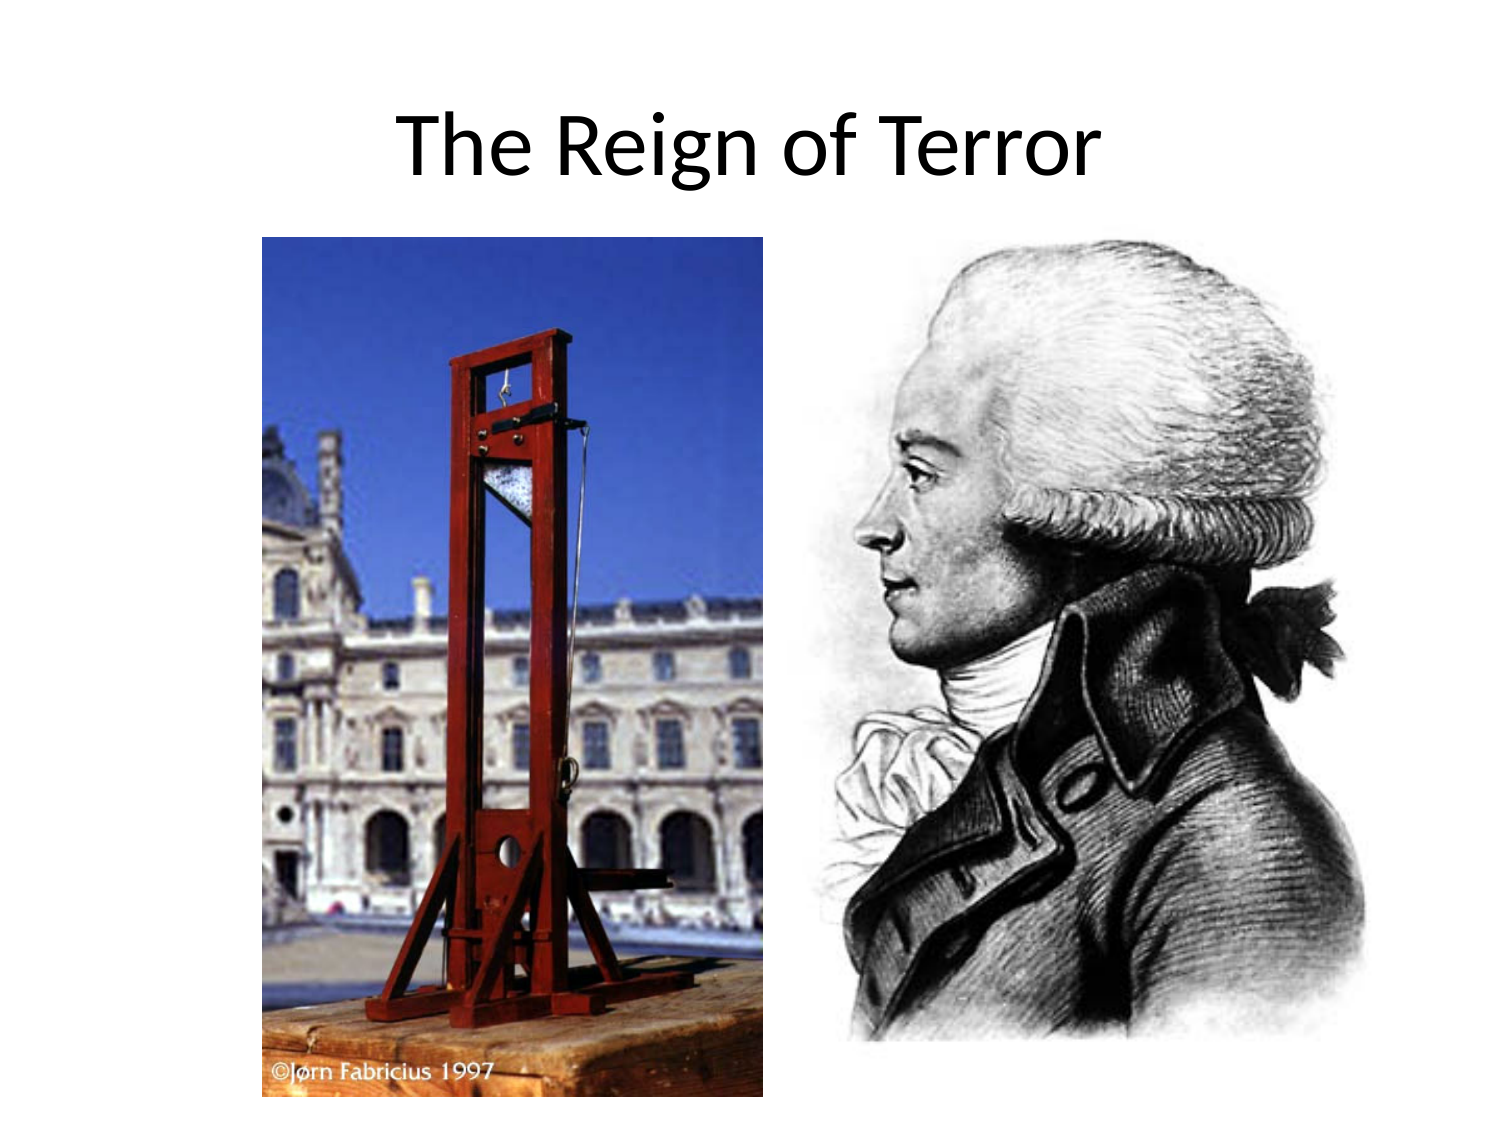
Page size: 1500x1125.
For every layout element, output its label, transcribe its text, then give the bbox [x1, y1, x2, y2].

picture [787, 224, 1394, 1069]
title The Reign of Terror [75, 45, 1425, 233]
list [262, 237, 763, 1097]
